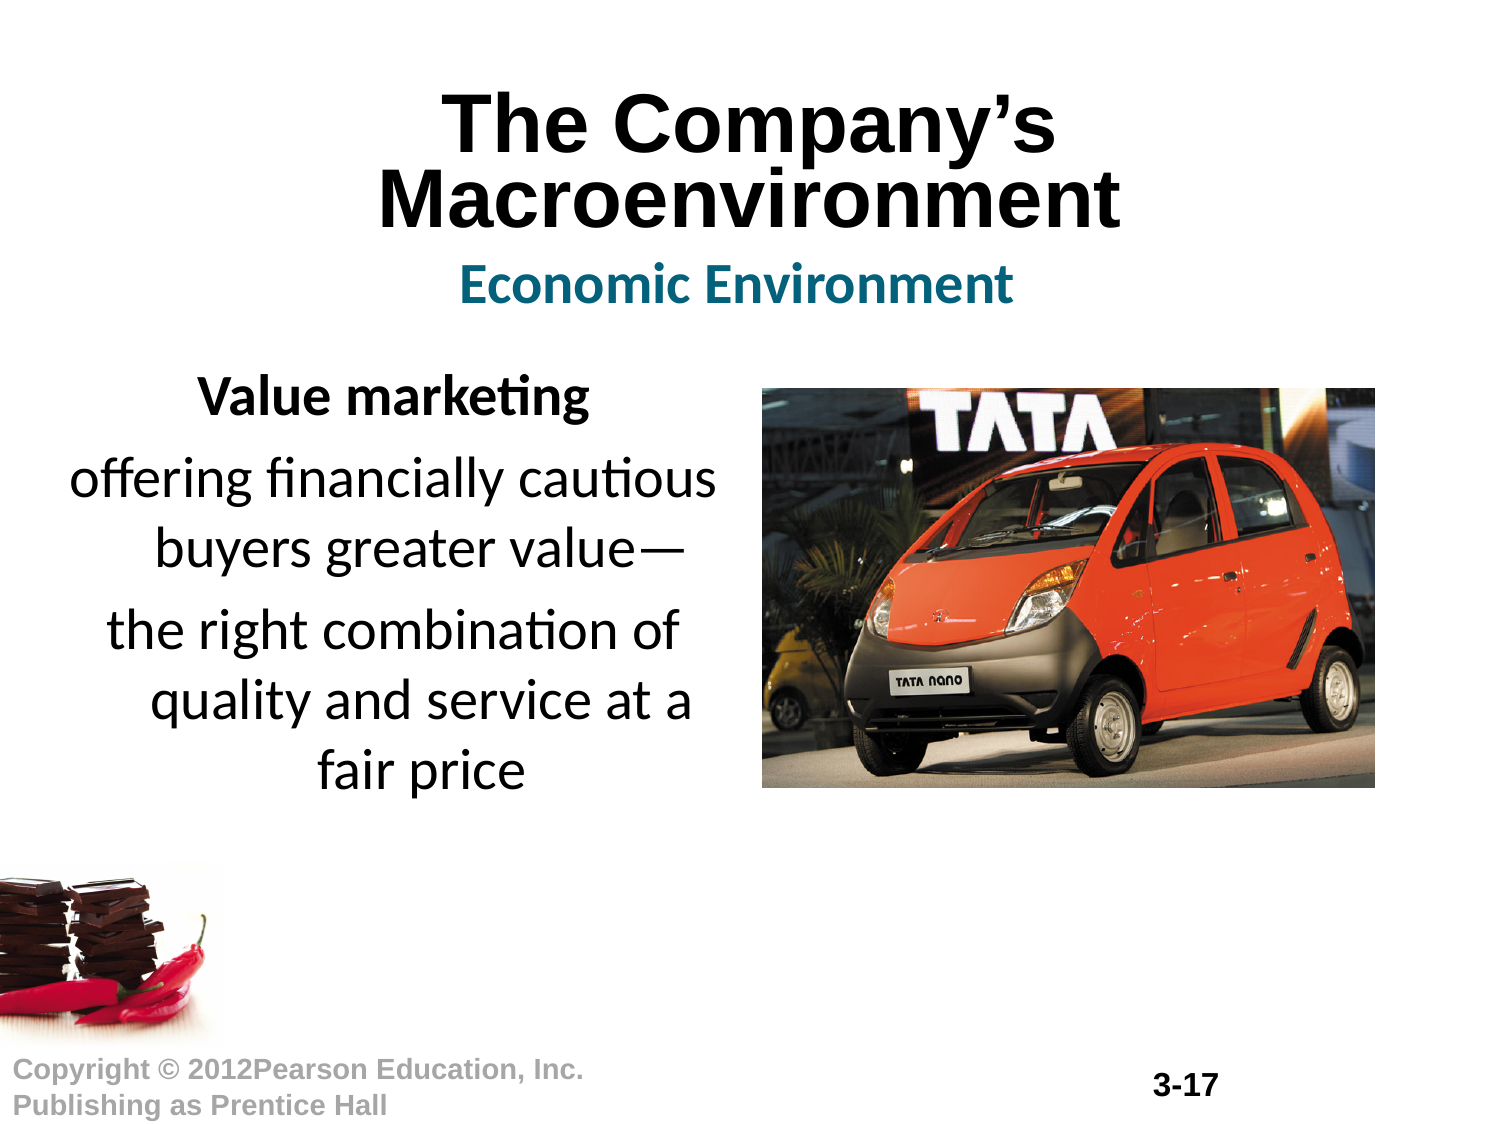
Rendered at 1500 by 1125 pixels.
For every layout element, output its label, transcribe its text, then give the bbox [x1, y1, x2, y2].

title The Company’s Macroenvironment [112, 37, 1388, 226]
picture [0, 862, 225, 1050]
list Value marketing offering financially cautious buyers greater value— the right combination of quality and service at a fair price [37, 349, 751, 1026]
picture [762, 388, 1376, 788]
list Economic Environment [149, 237, 1326, 301]
